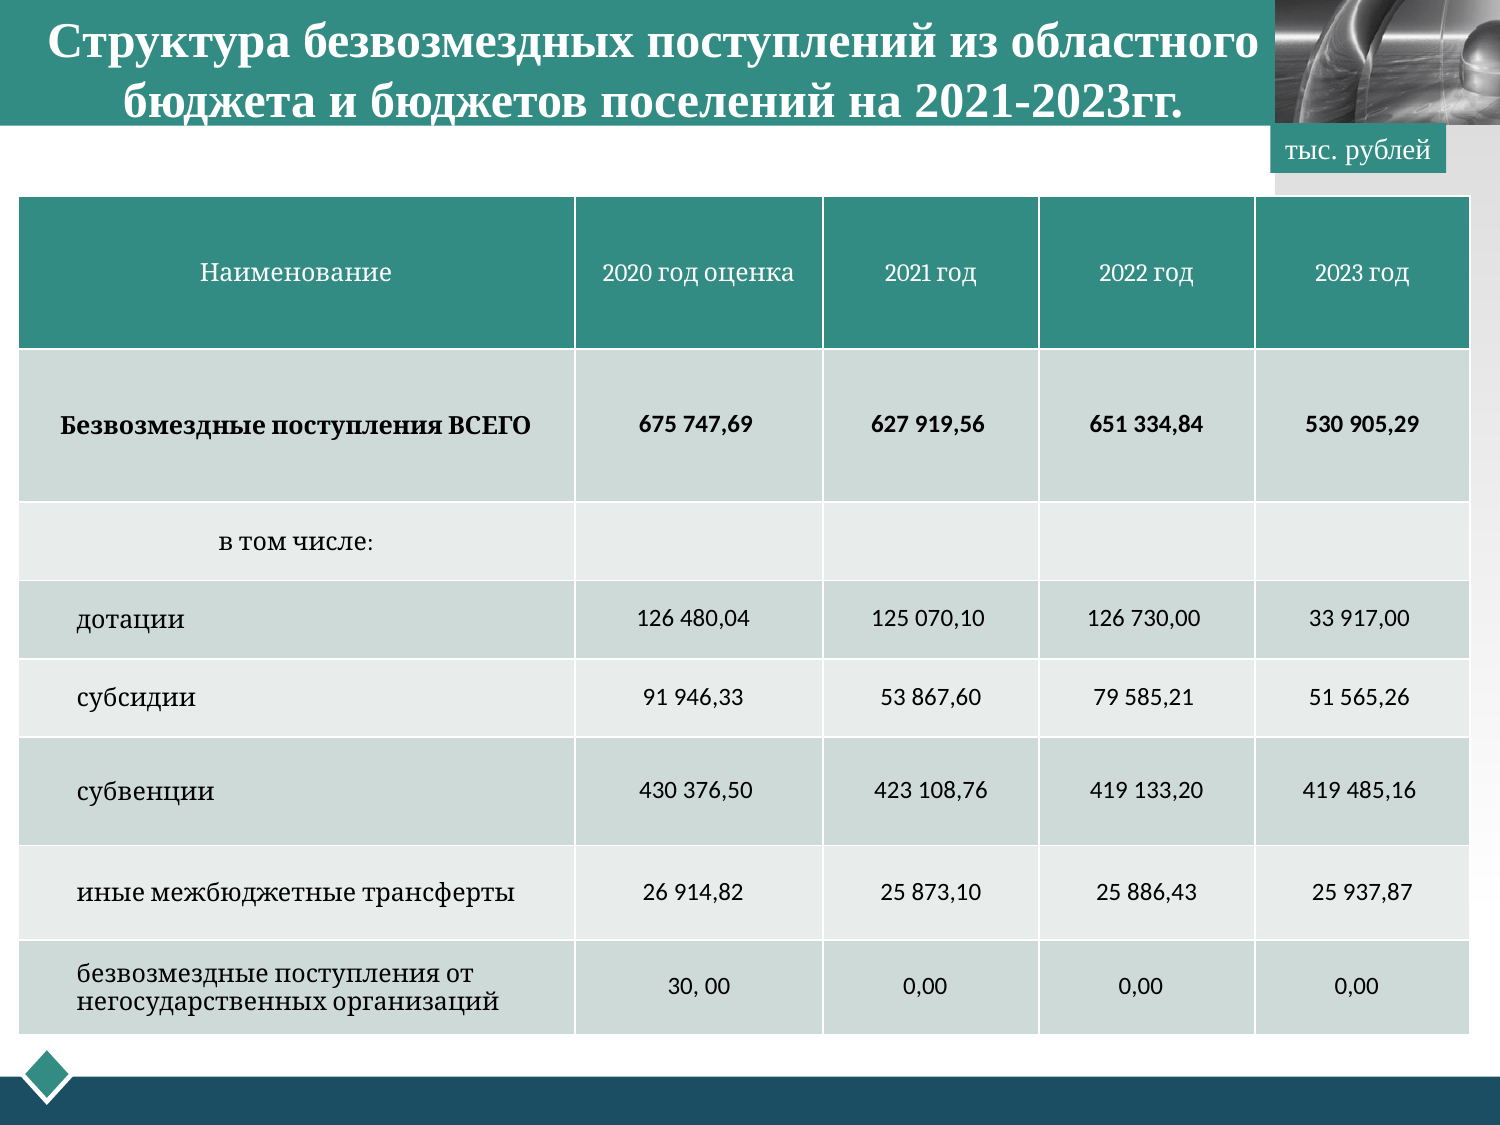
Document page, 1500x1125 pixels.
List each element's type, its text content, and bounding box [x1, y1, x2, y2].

text_box тыс. рублей [1270, 123, 1447, 173]
table_cell 0,00 [1256, 941, 1469, 1034]
table_cell в том числе: [19, 503, 574, 580]
table_cell [1040, 503, 1254, 580]
table_cell 0,00 [1040, 941, 1254, 1034]
table_cell 126 480,04 [576, 581, 822, 658]
table_header 2021 год [824, 197, 1038, 348]
table_cell 125 070,10 [824, 581, 1038, 658]
table_header 2022 год [1040, 197, 1254, 348]
table_cell дотации [19, 581, 574, 658]
table_cell 79 585,21 [1040, 660, 1254, 736]
table_cell иные межбюджетные трансферты [19, 846, 574, 939]
table_cell 627 919,56 [824, 350, 1038, 501]
table_cell субсидии [19, 660, 574, 736]
table_cell [576, 503, 822, 580]
table_header 2020 год оценка [576, 197, 822, 348]
table_cell 51 565,26 [1256, 660, 1469, 736]
picture [1306, 0, 1500, 125]
table_cell [1256, 503, 1469, 580]
table_cell 419 133,20 [1040, 738, 1254, 845]
table_cell 53 867,60 [824, 660, 1038, 736]
table_cell 0,00 [824, 941, 1038, 1034]
table_cell 530 905,29 [1256, 350, 1469, 501]
table_cell 26 914,82 [576, 846, 822, 939]
table_cell 91 946,33 [576, 660, 822, 736]
table_cell 25 886,43 [1040, 846, 1254, 939]
table_header Наименование [19, 197, 574, 348]
table_cell 25 873,10 [824, 846, 1038, 939]
table_cell 675 747,69 [576, 350, 822, 501]
table_cell Безвозмездные поступления ВСЕГО [19, 350, 574, 501]
table_cell 430 376,50 [576, 738, 822, 845]
table_cell 423 108,76 [824, 738, 1038, 845]
table_cell 126 730,00 [1040, 581, 1254, 658]
table_cell 419 485,16 [1256, 738, 1469, 845]
table_cell 651 334,84 [1040, 350, 1254, 501]
table_header 2023 год [1256, 197, 1469, 348]
table_cell 25 937,87 [1256, 846, 1469, 939]
table_cell субвенции [19, 738, 574, 845]
table_cell 30, 00 [576, 941, 822, 1034]
table_cell безвозмездные поступления от негосударственных организаций [19, 941, 574, 1034]
text_box Структура безвозмездных поступлений из областного бюджета и бюджетов поселений на 2021-2023гг. [1, 0, 1306, 123]
table_cell 33 917,00 [1256, 581, 1469, 658]
table_cell [824, 503, 1038, 580]
